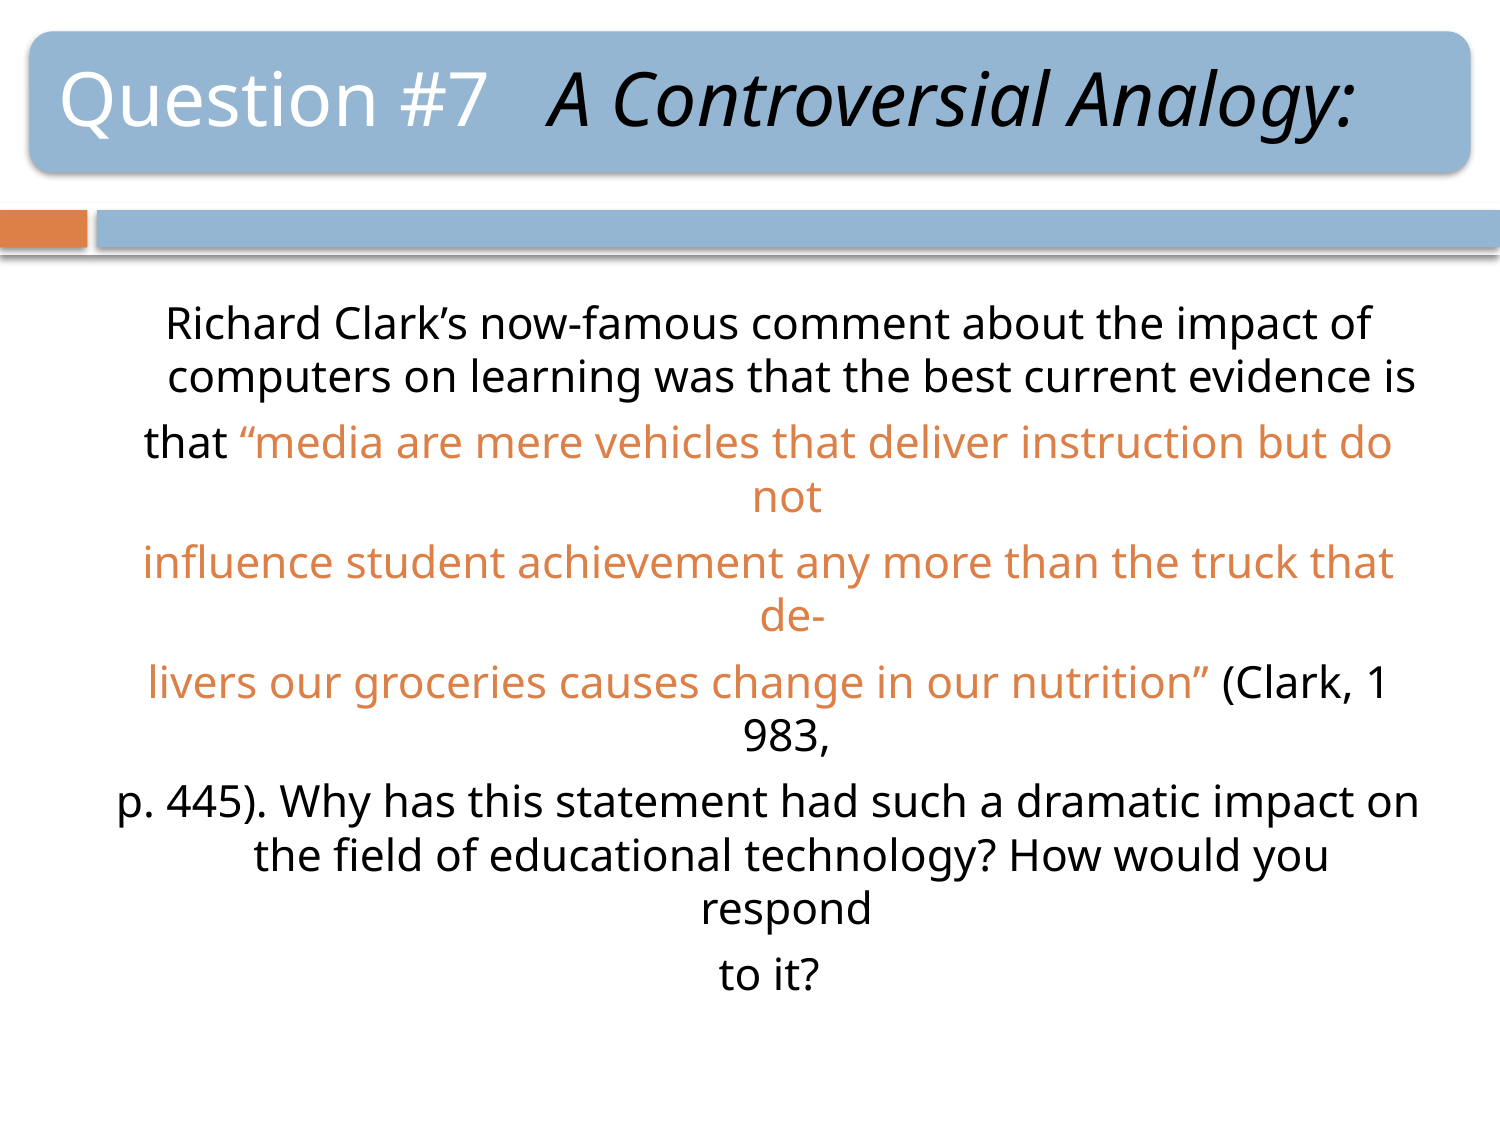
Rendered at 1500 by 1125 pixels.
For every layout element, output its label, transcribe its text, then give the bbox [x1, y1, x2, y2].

list Richard Clark’s now-famous comment about the impact of computers on learning was that the best current evidence is that “media are mere vehicles that deliver instruction but do not influence student achievement any more than the truck that de- livers our groceries causes change in our nutrition” (Clark, 1 983, p. 445). Why has this statement had such a dramatic impact on the field of educational technology? How would you respond to it? [100, 287, 1438, 1038]
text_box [29, 30, 1471, 173]
